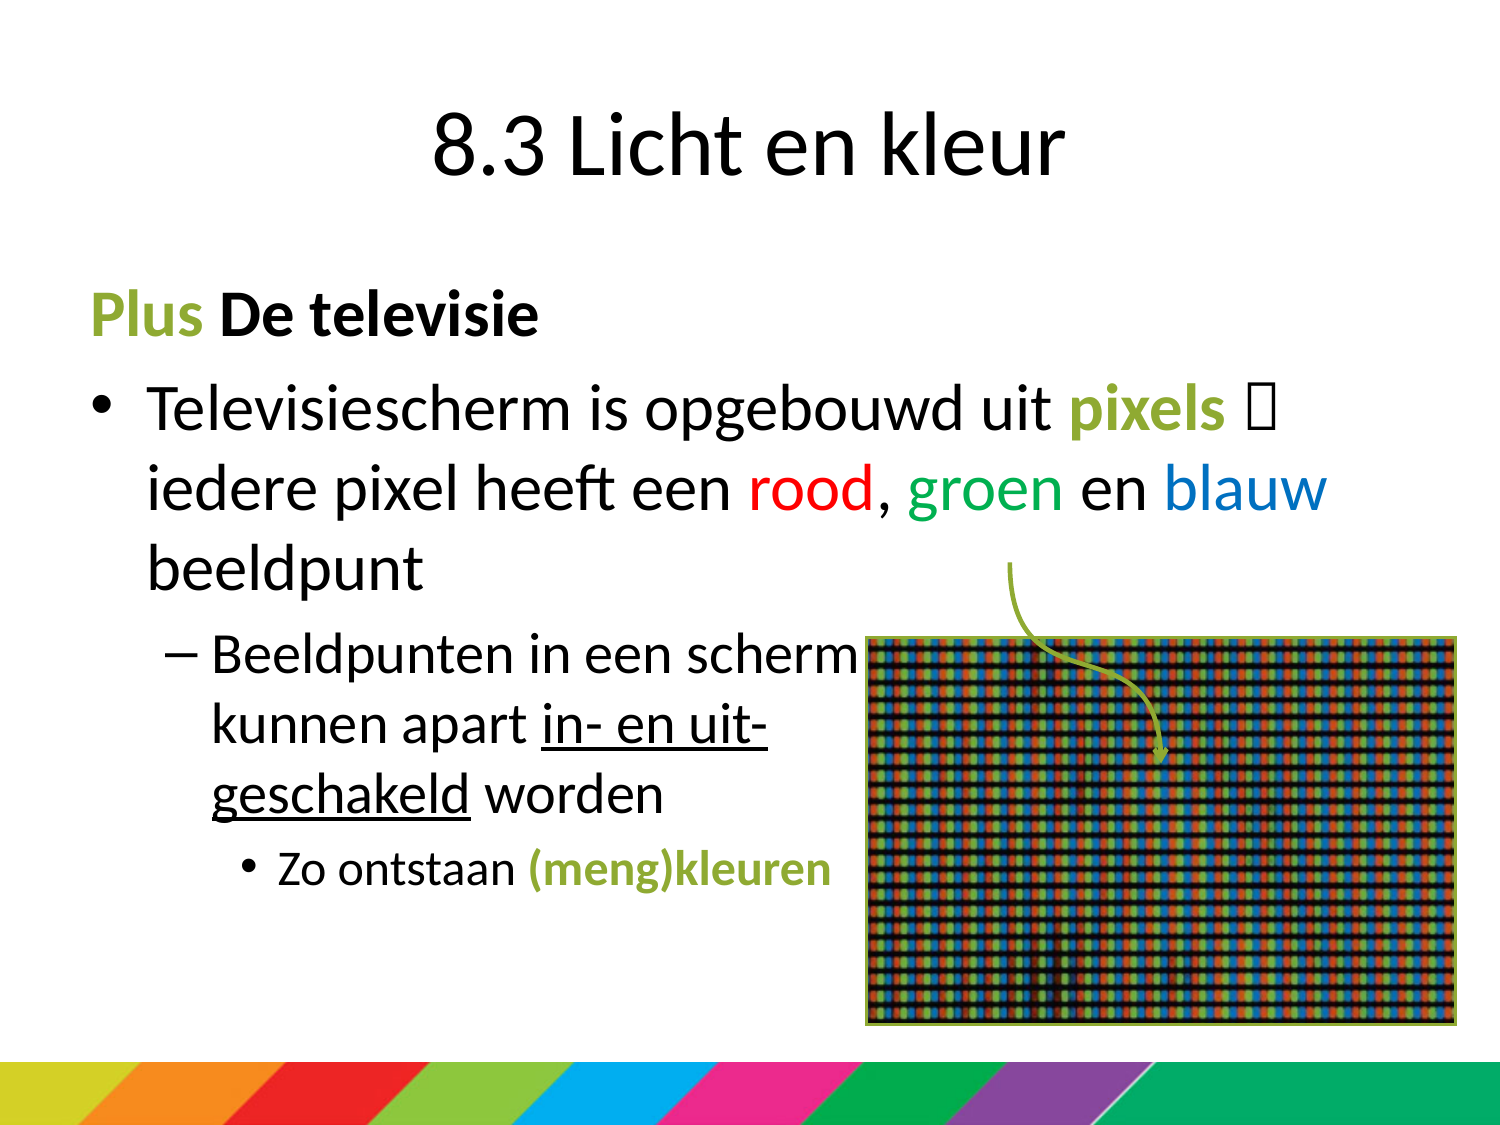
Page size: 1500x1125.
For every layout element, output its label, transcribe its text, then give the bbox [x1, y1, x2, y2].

title 8.3 Licht en kleur [75, 45, 1425, 233]
picture [867, 638, 1455, 1024]
list Plus De televisie Televisiescherm is opgebouwd uit pixels  iedere pixel heeft een rood, groen en blauw beeldpunt Beeldpunten in een scherm kunnen apart in- en uit- geschakeld worden Zo ontstaan (meng)kleuren [75, 262, 1425, 1005]
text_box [984, 587, 1187, 739]
picture [0, 1062, 574, 1125]
picture [656, 1062, 1500, 1125]
